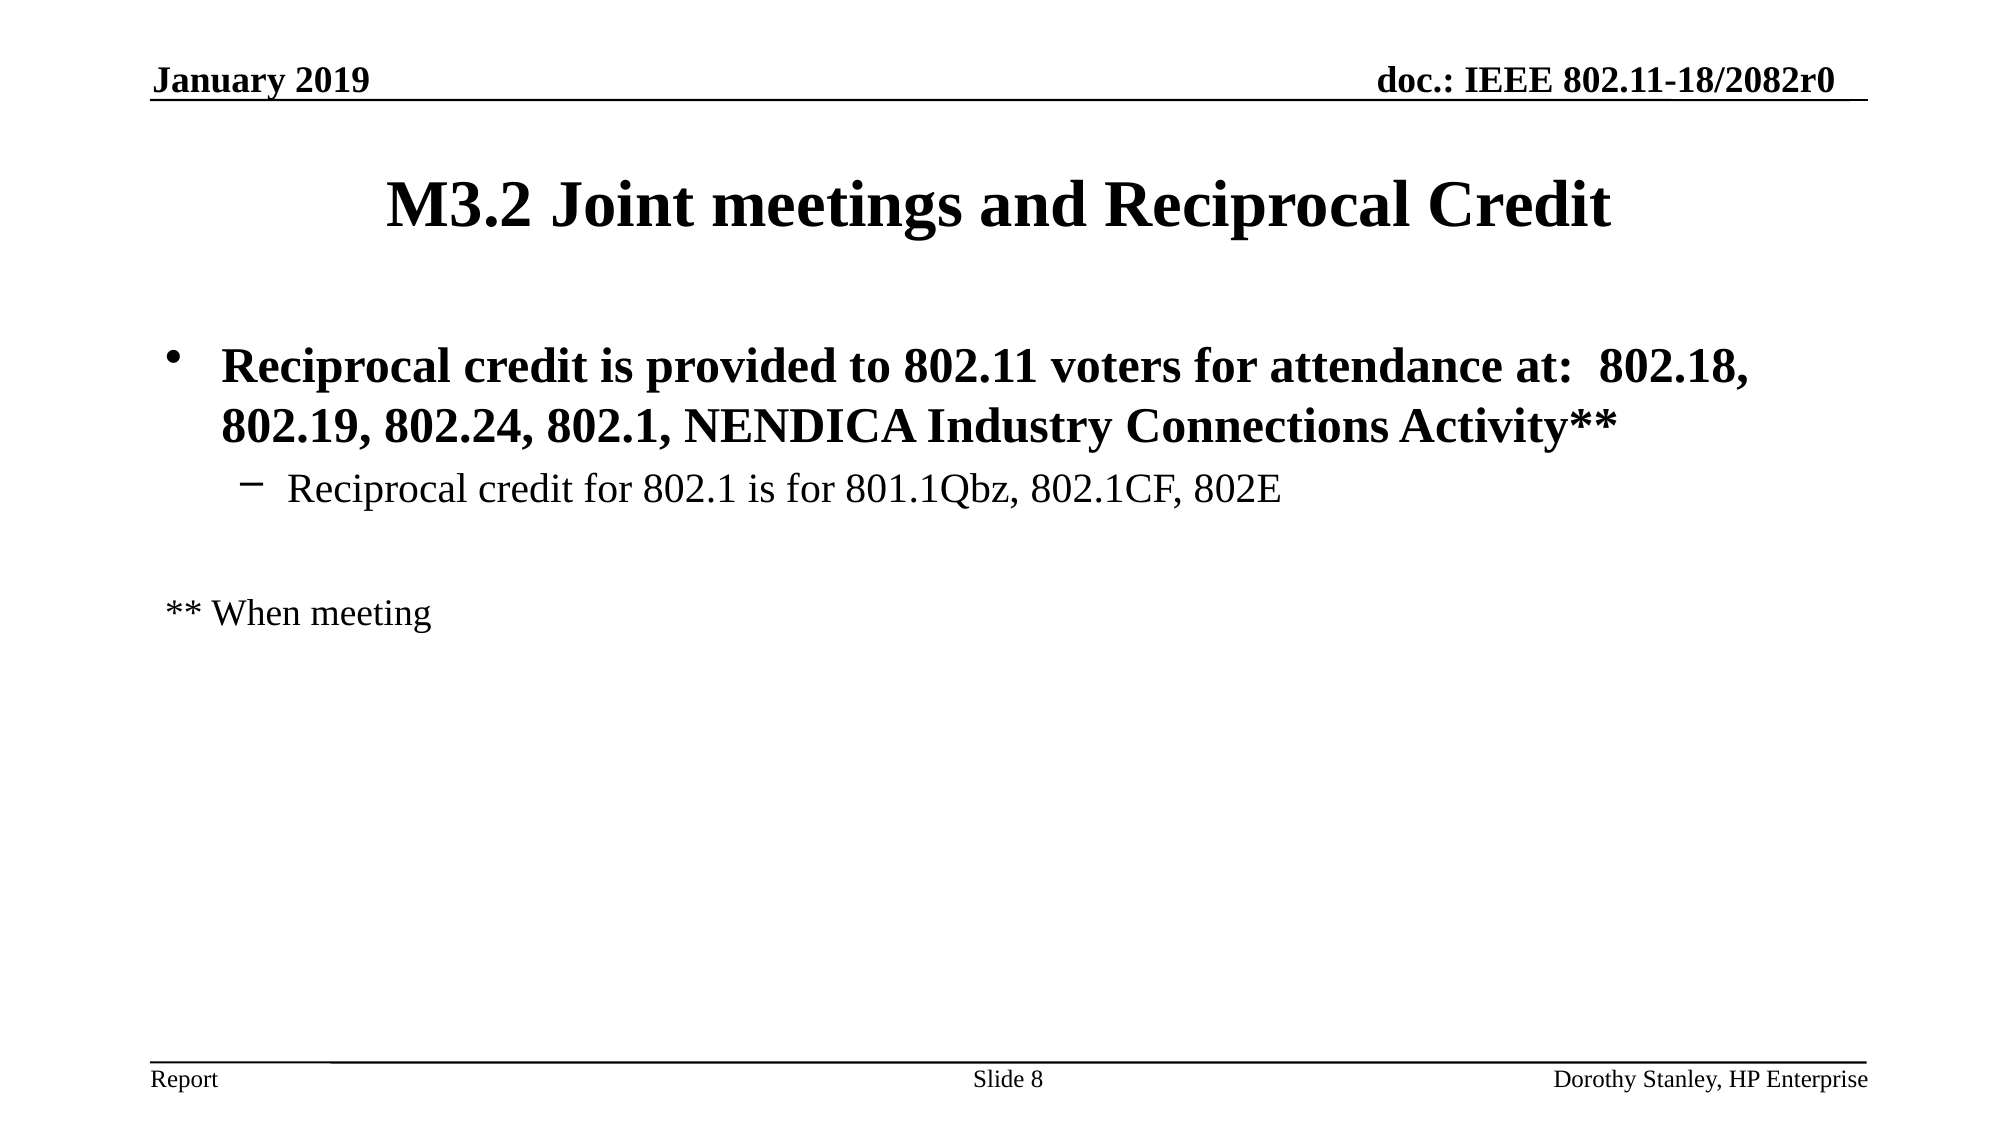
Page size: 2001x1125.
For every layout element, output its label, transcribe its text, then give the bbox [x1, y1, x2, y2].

footer Dorothy Stanley, HP Enterprise [1512, 1061, 1869, 1093]
title M3.2 Joint meetings and Reciprocal Credit [150, 112, 1850, 288]
list Reciprocal credit is provided to 802.11 voters for attendance at: 802.18, 802.19, 802.24, 802.1, NENDICA Industry Connections Activity** Reciprocal credit for 802.1 is for 801.1Qbz, 802.1CF, 802E ** When meeting [150, 324, 1850, 1000]
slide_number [152, 54, 406, 101]
slide_number Slide 8 [964, 1061, 1053, 1093]
